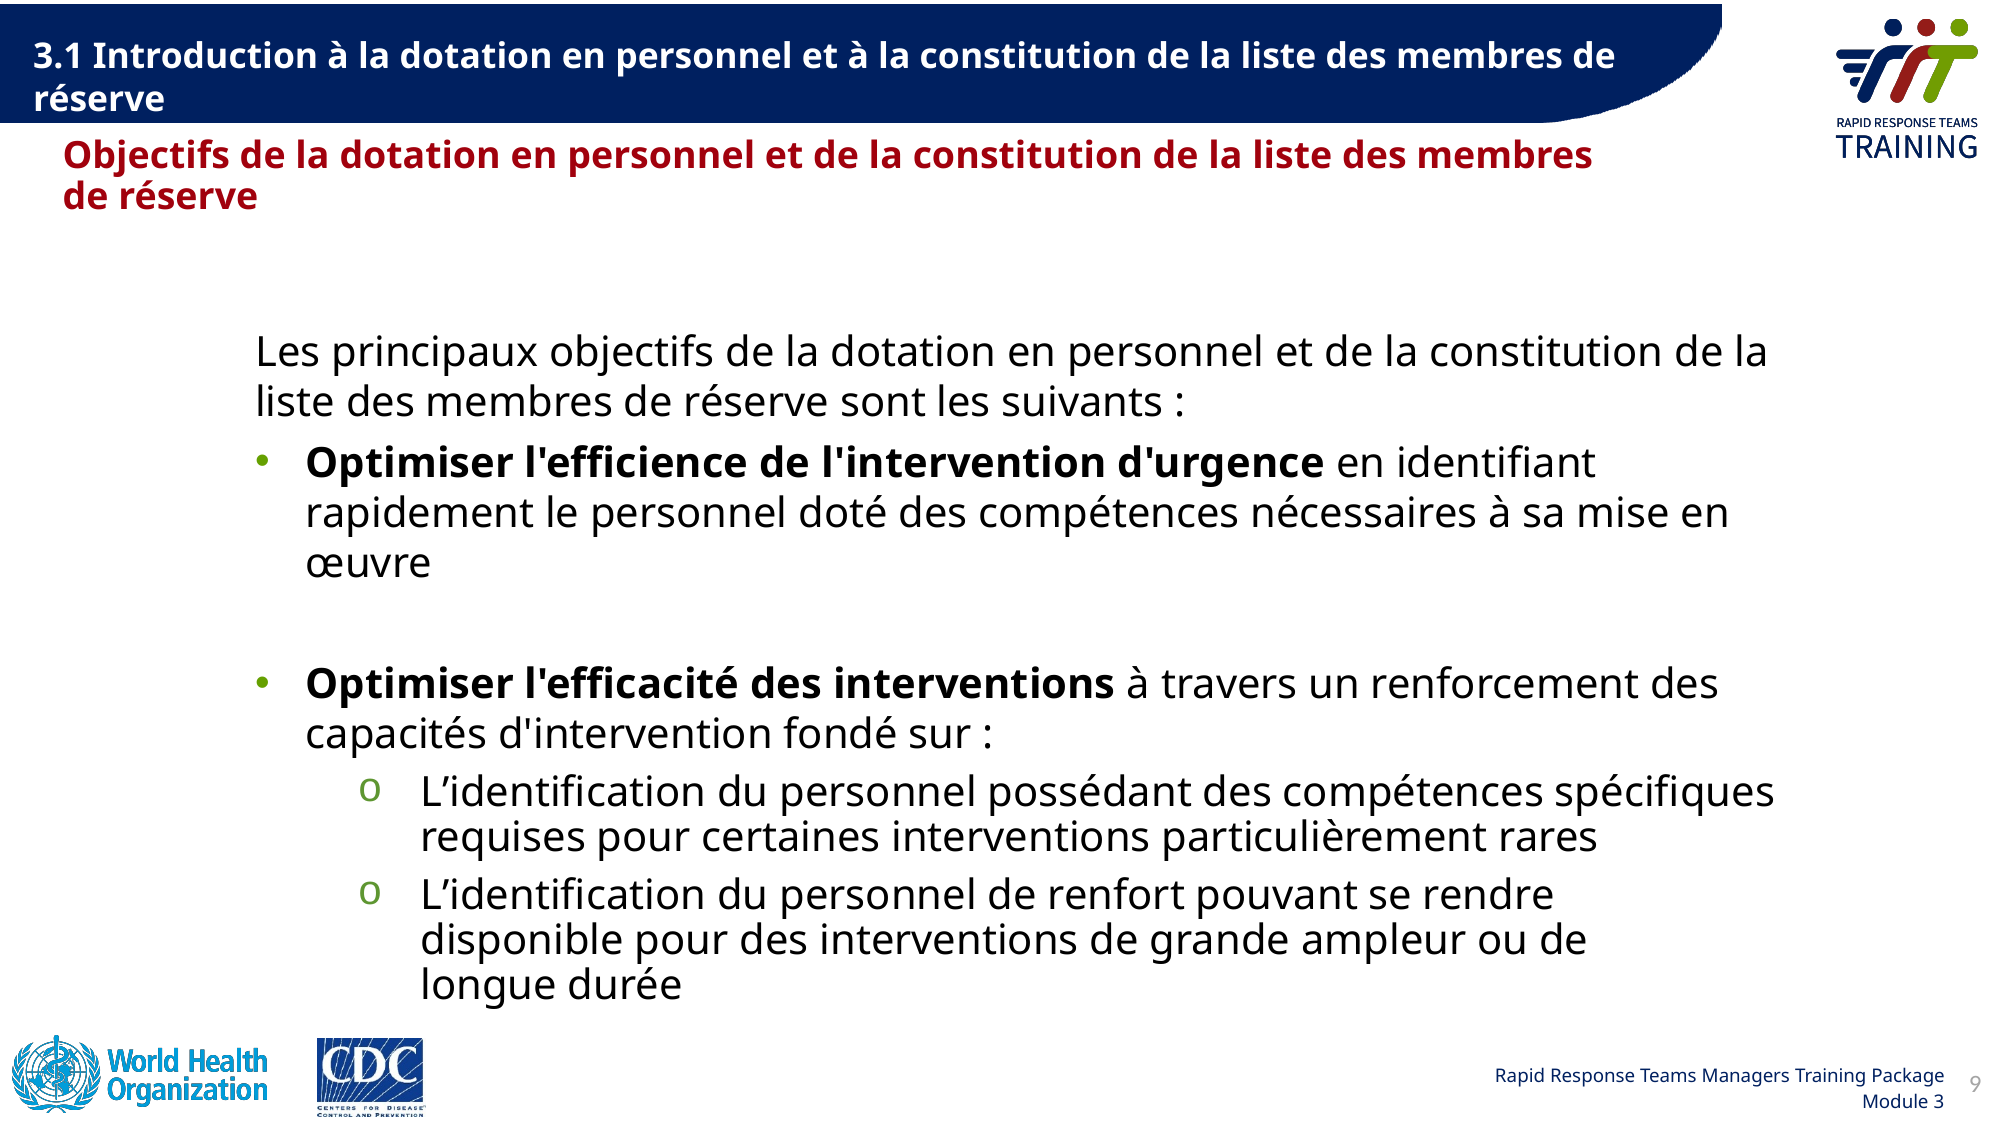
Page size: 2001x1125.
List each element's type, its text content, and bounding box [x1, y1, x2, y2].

list Les principaux objectifs de la dotation en personnel et de la constitution de la liste des membres de réserve sont les suivants : Optimiser l'efficience de l'intervention d'urgence en identifiant rapidement le personnel doté des compétences nécessaires à sa mise en œuvre Optimiser l'efficacité des interventions à travers un renforcement des capacités d'intervention fondé sur : Lʼidentification du personnel possédant des compétences spécifiques requises pour certaines interventions particulièrement rares Lʼidentification du personnel de renfort pouvant se rendre disponible pour des interventions de grande ampleur ou de longue durée [247, 317, 1810, 1082]
picture [34, 1054, 43, 1078]
picture [50, 1108, 62, 1113]
title Objectifs de la dotation en personnel et de la constitution de la liste des membres de réserve [54, 126, 1606, 231]
picture [1835, 19, 1978, 167]
picture [0, 4, 1722, 123]
picture [30, 1083, 37, 1091]
picture [40, 1062, 47, 1070]
slide_number 9 [1953, 1059, 2000, 1113]
picture [12, 1083, 48, 1113]
picture [24, 1054, 36, 1087]
picture [317, 1082, 426, 1117]
picture [59, 1035, 267, 1113]
picture [36, 1088, 78, 1105]
picture [22, 1062, 26, 1077]
picture [12, 1035, 54, 1068]
text_box 3.1 Introduction à la dotation en personnel et à la constitution de la liste des membres de réserve [18, 26, 1692, 126]
picture [46, 1056, 54, 1062]
picture [71, 1053, 90, 1091]
